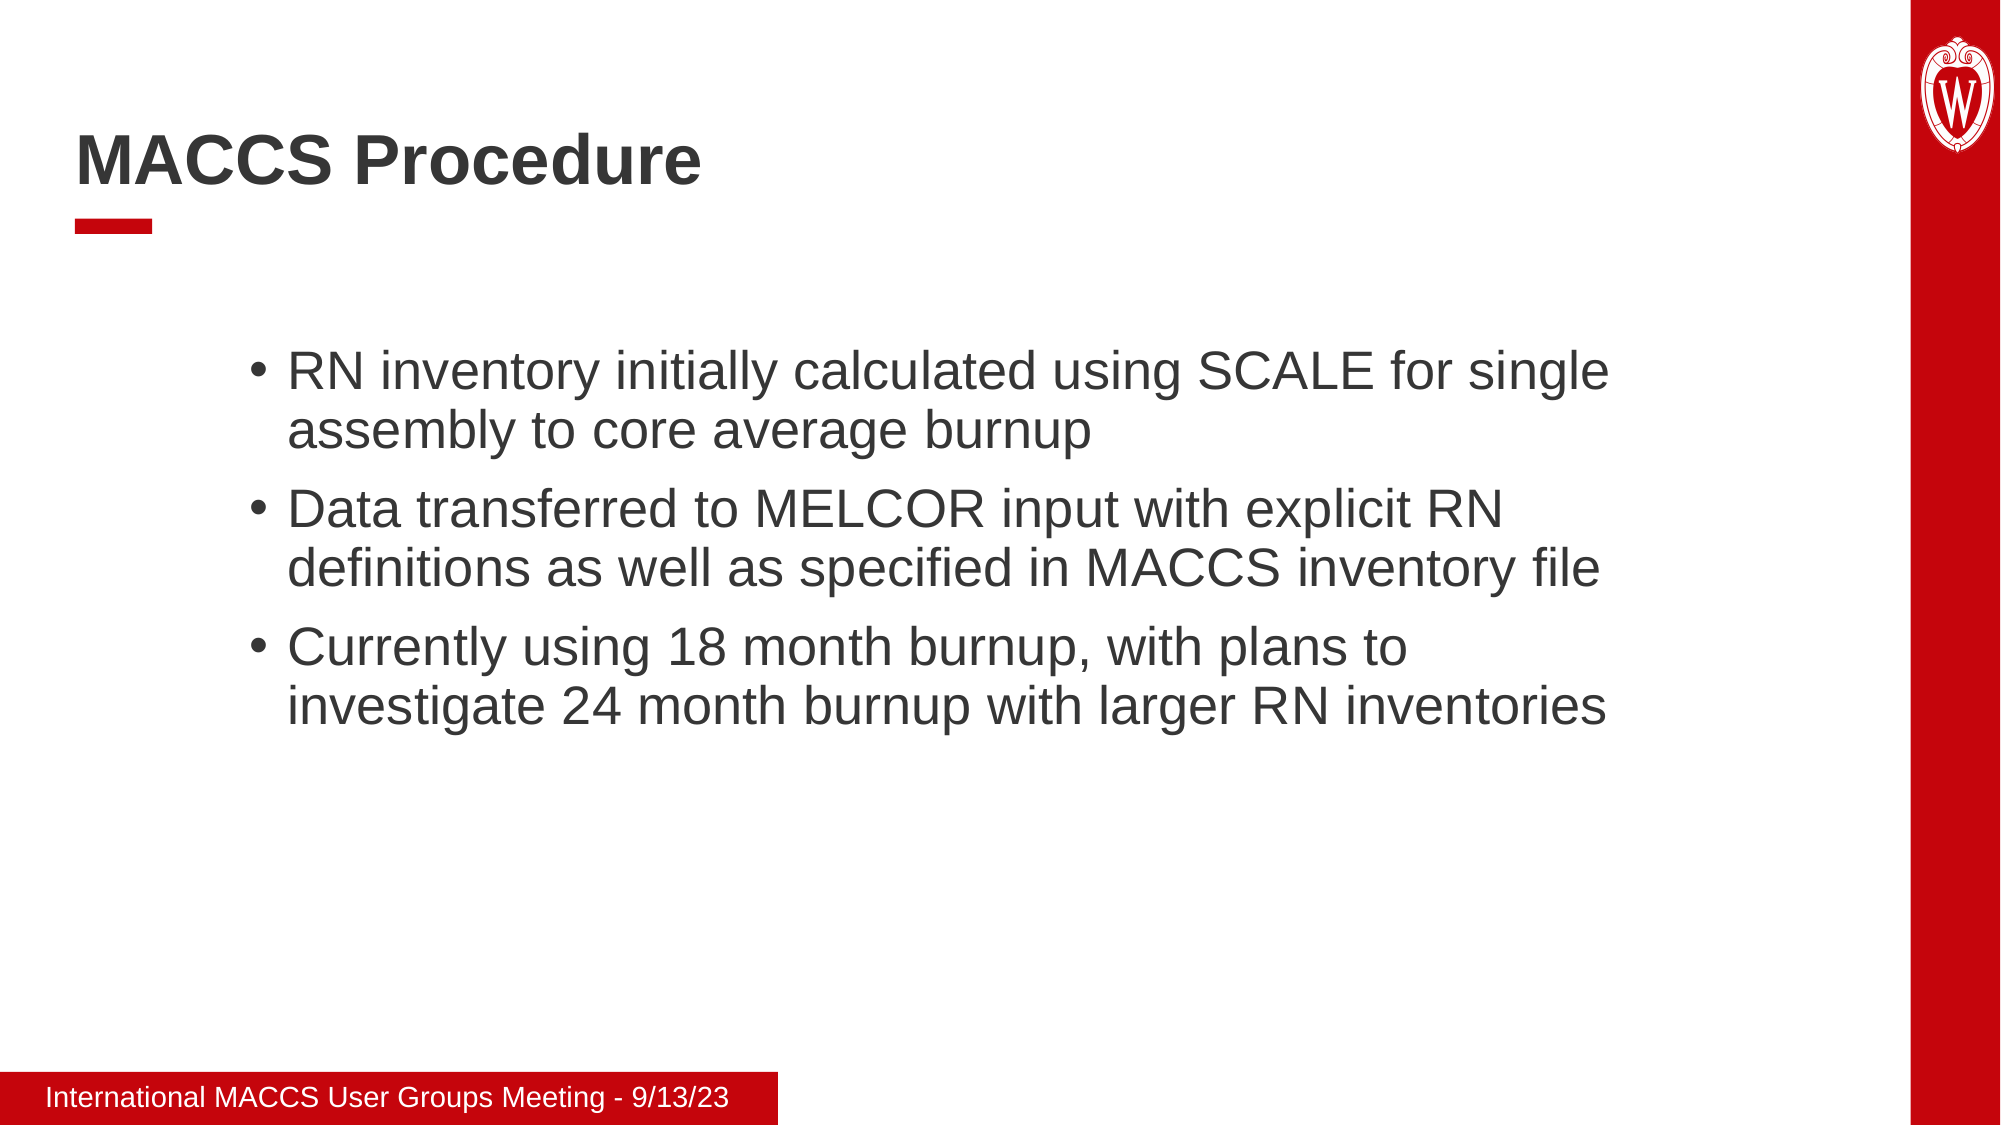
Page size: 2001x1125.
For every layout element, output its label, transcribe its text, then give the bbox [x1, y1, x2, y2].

list International MACCS User Groups Meeting - 9/13/23 [0, 1071, 778, 1125]
picture [1920, 36, 1995, 154]
list RN inventory initially calculated using SCALE for single assembly to core average burnup Data transferred to MELCOR input with explicit RN definitions as well as specified in MACCS inventory file Currently using 18 month burnup, with plans to investigate 24 month burnup with larger RN inventories [249, 249, 1689, 903]
list MACCS Procedure [75, 115, 1863, 200]
